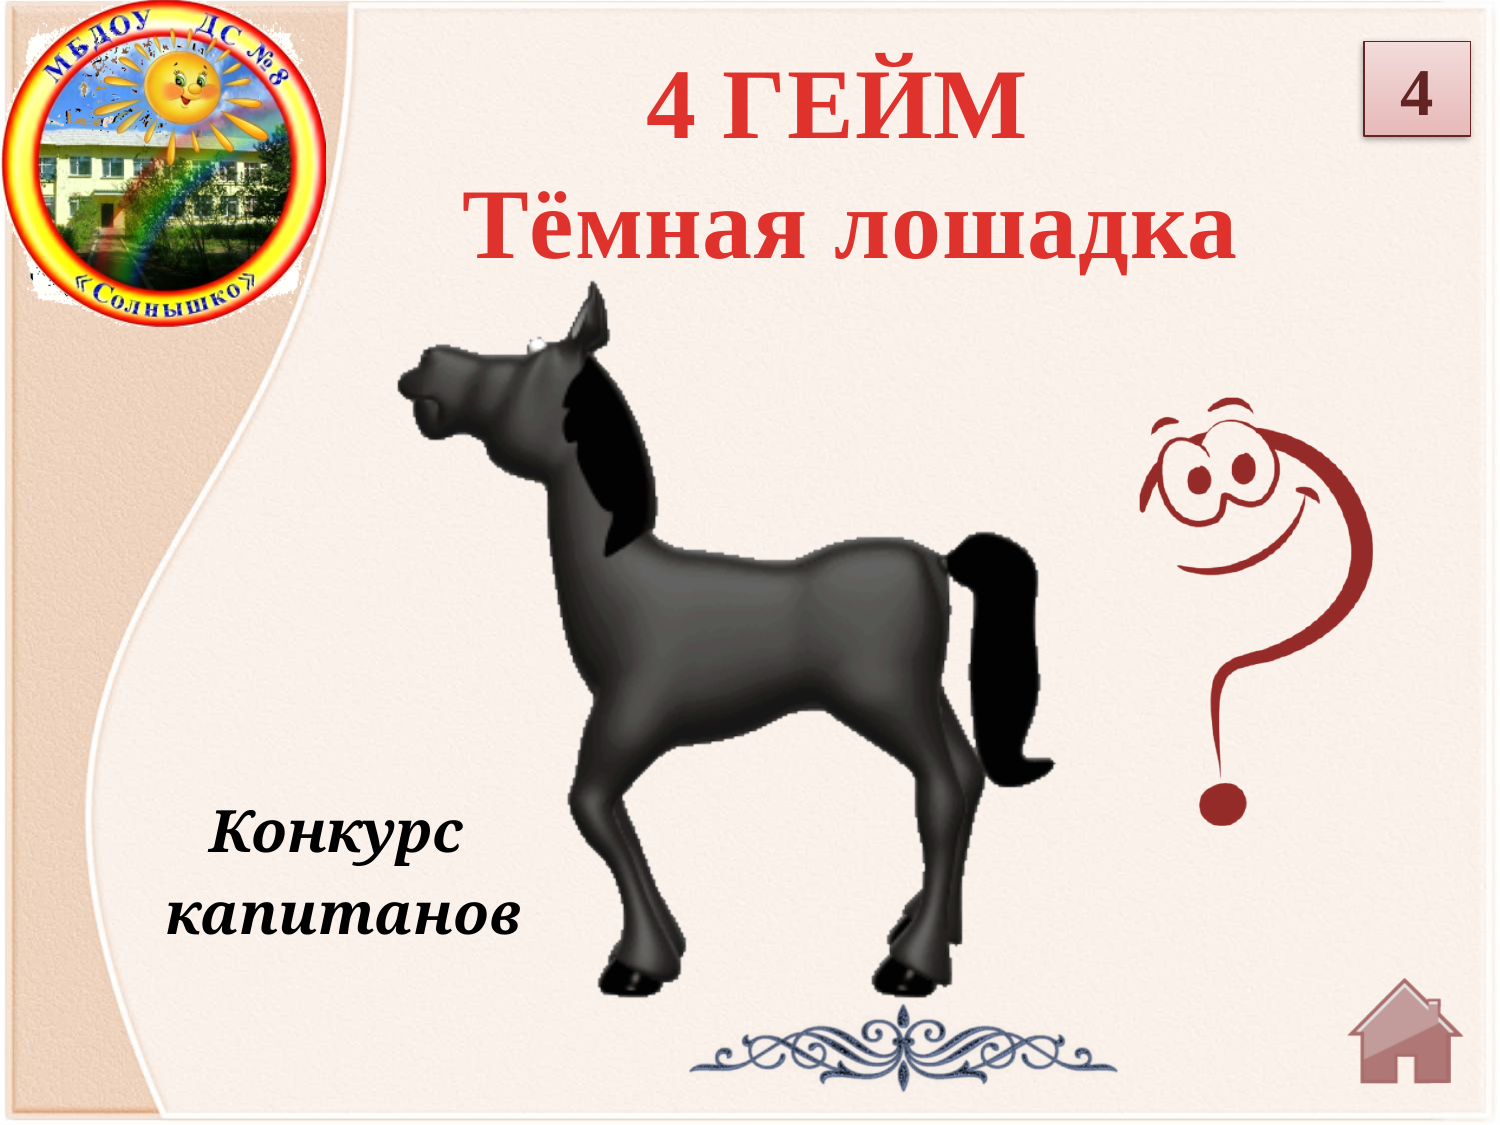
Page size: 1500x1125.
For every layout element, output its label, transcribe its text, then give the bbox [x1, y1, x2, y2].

text_box Конкурс капитанов [0, 786, 307, 954]
picture [0, 0, 1500, 1125]
text_box 4 [1363, 41, 1471, 137]
text_box 4 ГЕЙМ Тёмная лошадка [446, 30, 1254, 286]
